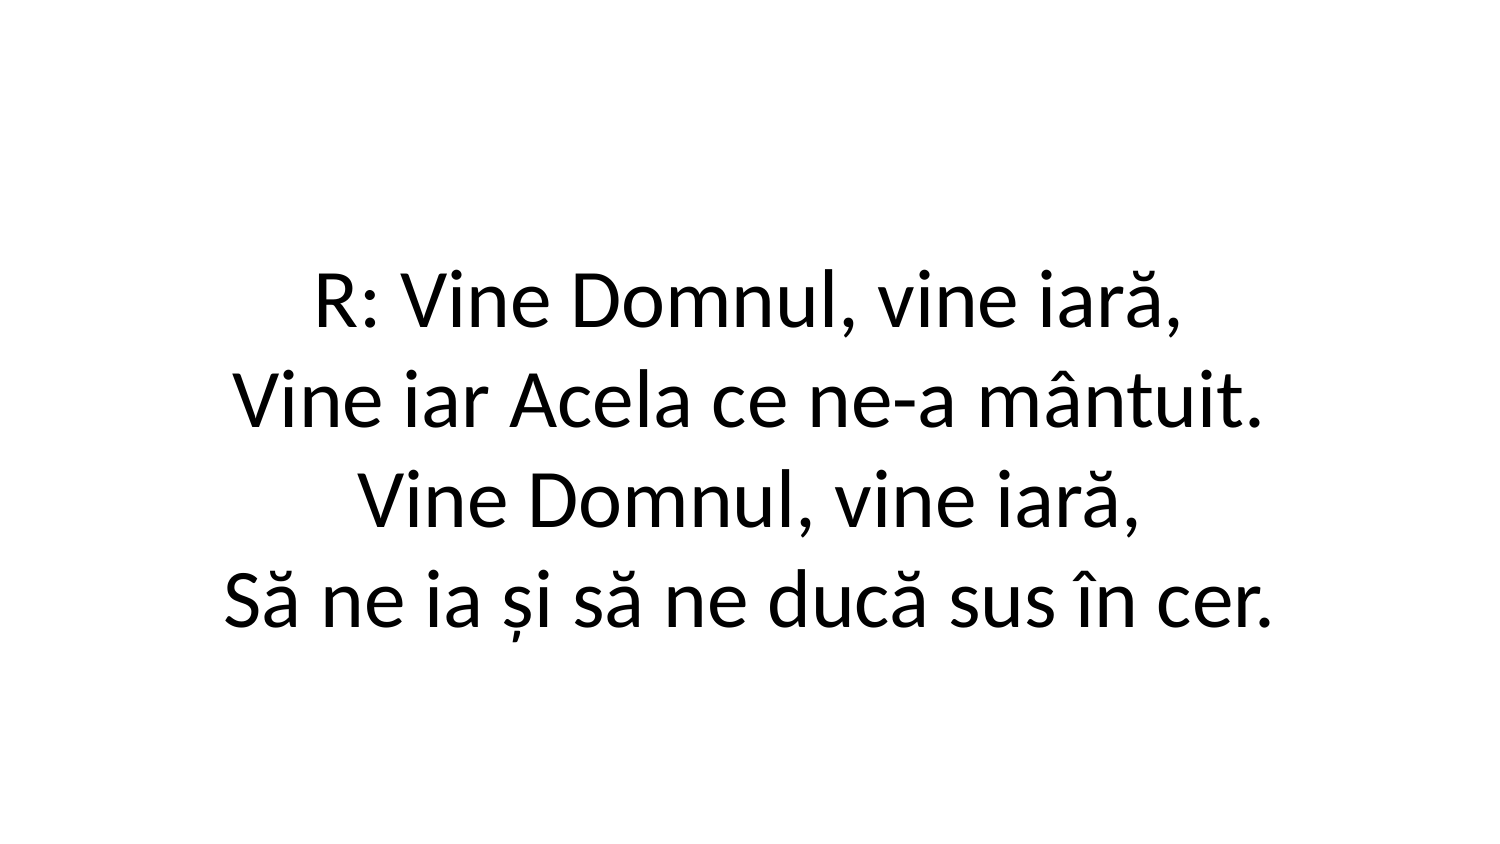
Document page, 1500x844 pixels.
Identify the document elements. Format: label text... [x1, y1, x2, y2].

text_box R: Vine Domnul, vine iară, Vine iar Acela ce ne-a mântuit. Vine Domnul, vine iară, Să ne ia și să ne ducă sus în cer. [208, 192, 1292, 652]
